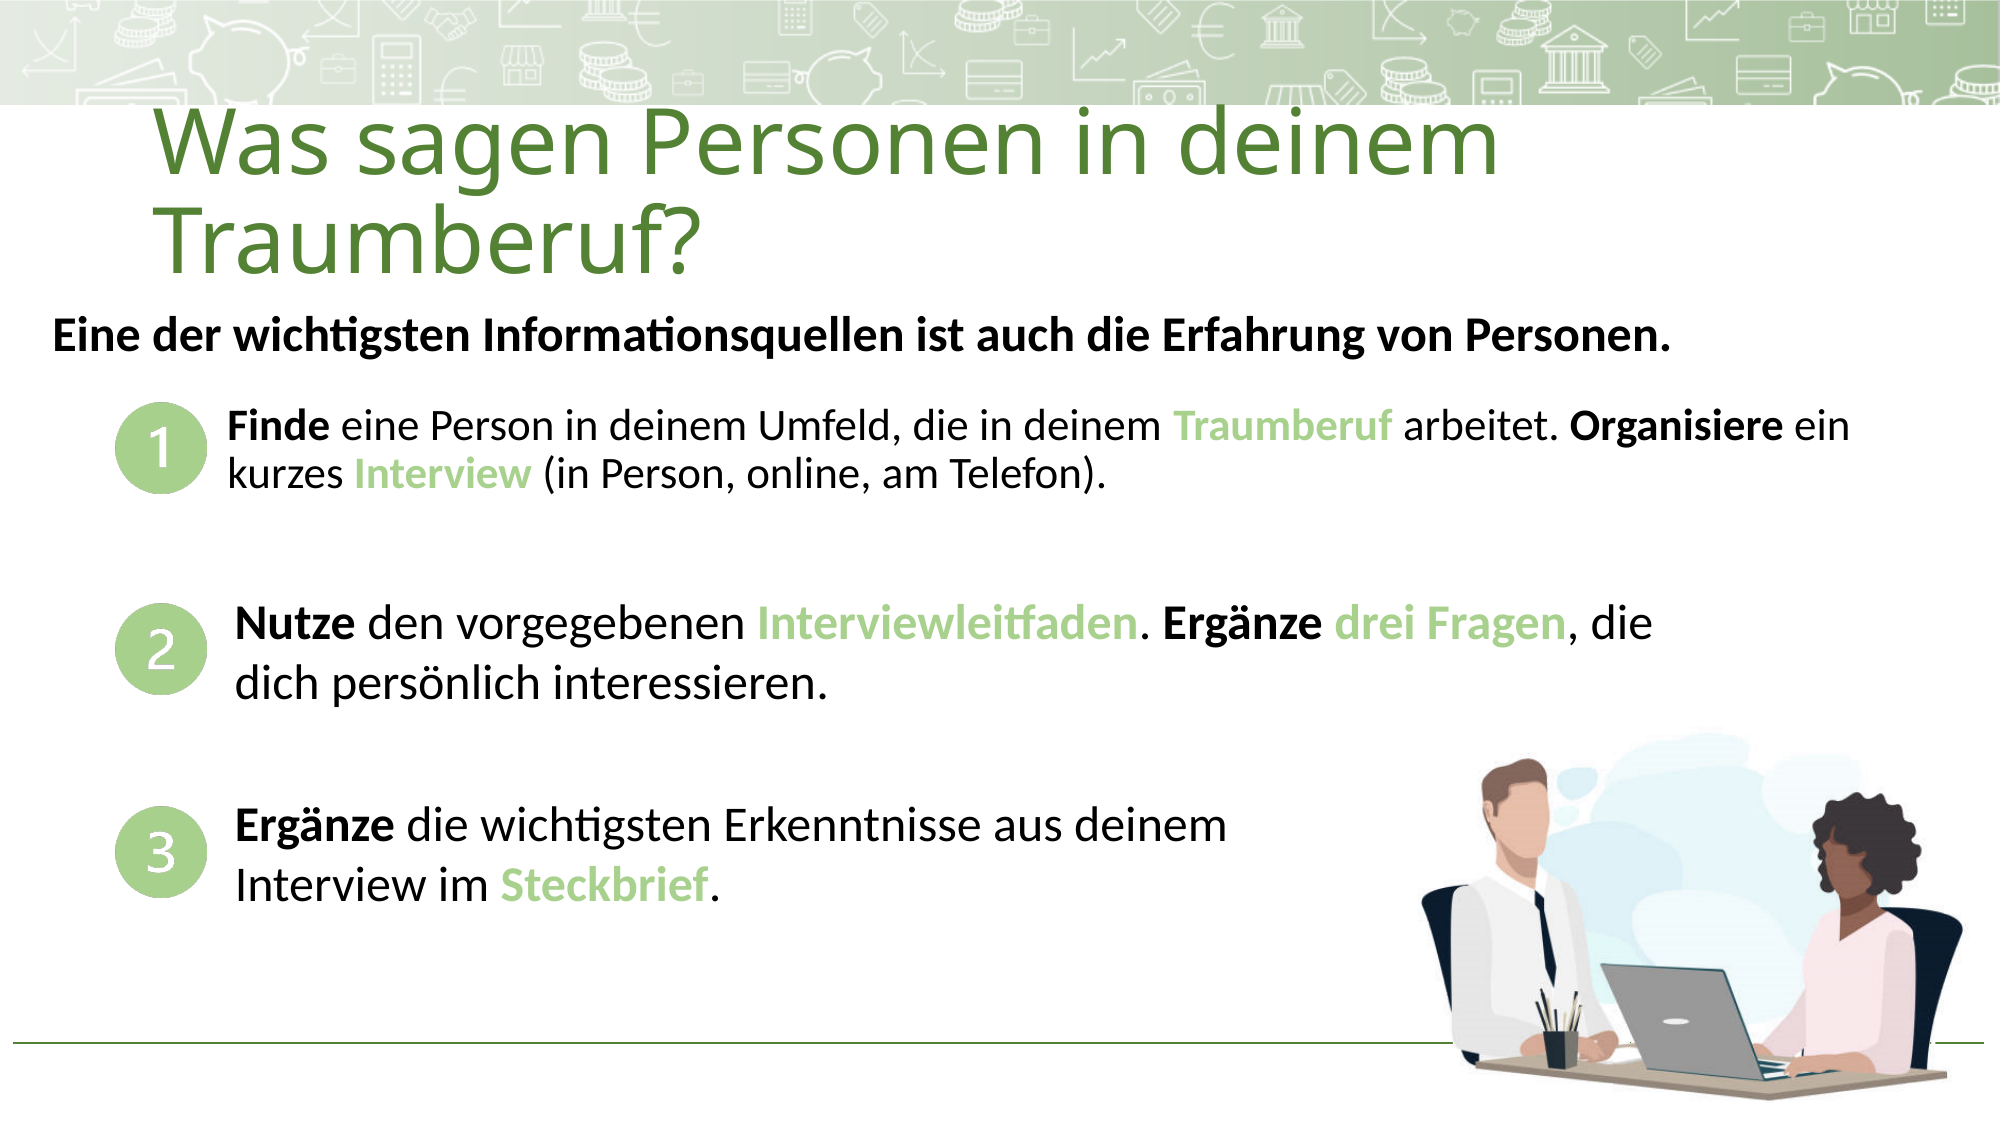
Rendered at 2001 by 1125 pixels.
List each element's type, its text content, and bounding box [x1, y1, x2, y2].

picture [103, 591, 219, 707]
picture [103, 390, 219, 506]
picture [103, 794, 219, 910]
picture [0, 0, 2000, 105]
text_box Ergänze die wichtigsten Erkenntnisse aus deinem Interview im Steckbrief. [146, 783, 1282, 919]
text_box Eine der wichtigsten Informationsquellen ist auch die Erfahrung von Personen. [37, 293, 2000, 369]
list Finde eine Person in deinem Umfeld, die in deinem Traumberuf arbeitet. Organisiere ein kurzes Interview (in Person, online, am Telefon). [146, 394, 1871, 507]
picture [1367, 684, 2000, 1125]
title Was sagen Personen in deinem Traumberuf? [137, 111, 1863, 278]
text_box Nutze den vorgegebenen Interviewleitfaden. Ergänze drei Fragen, die dich persönlich interessieren. [145, 581, 1722, 717]
